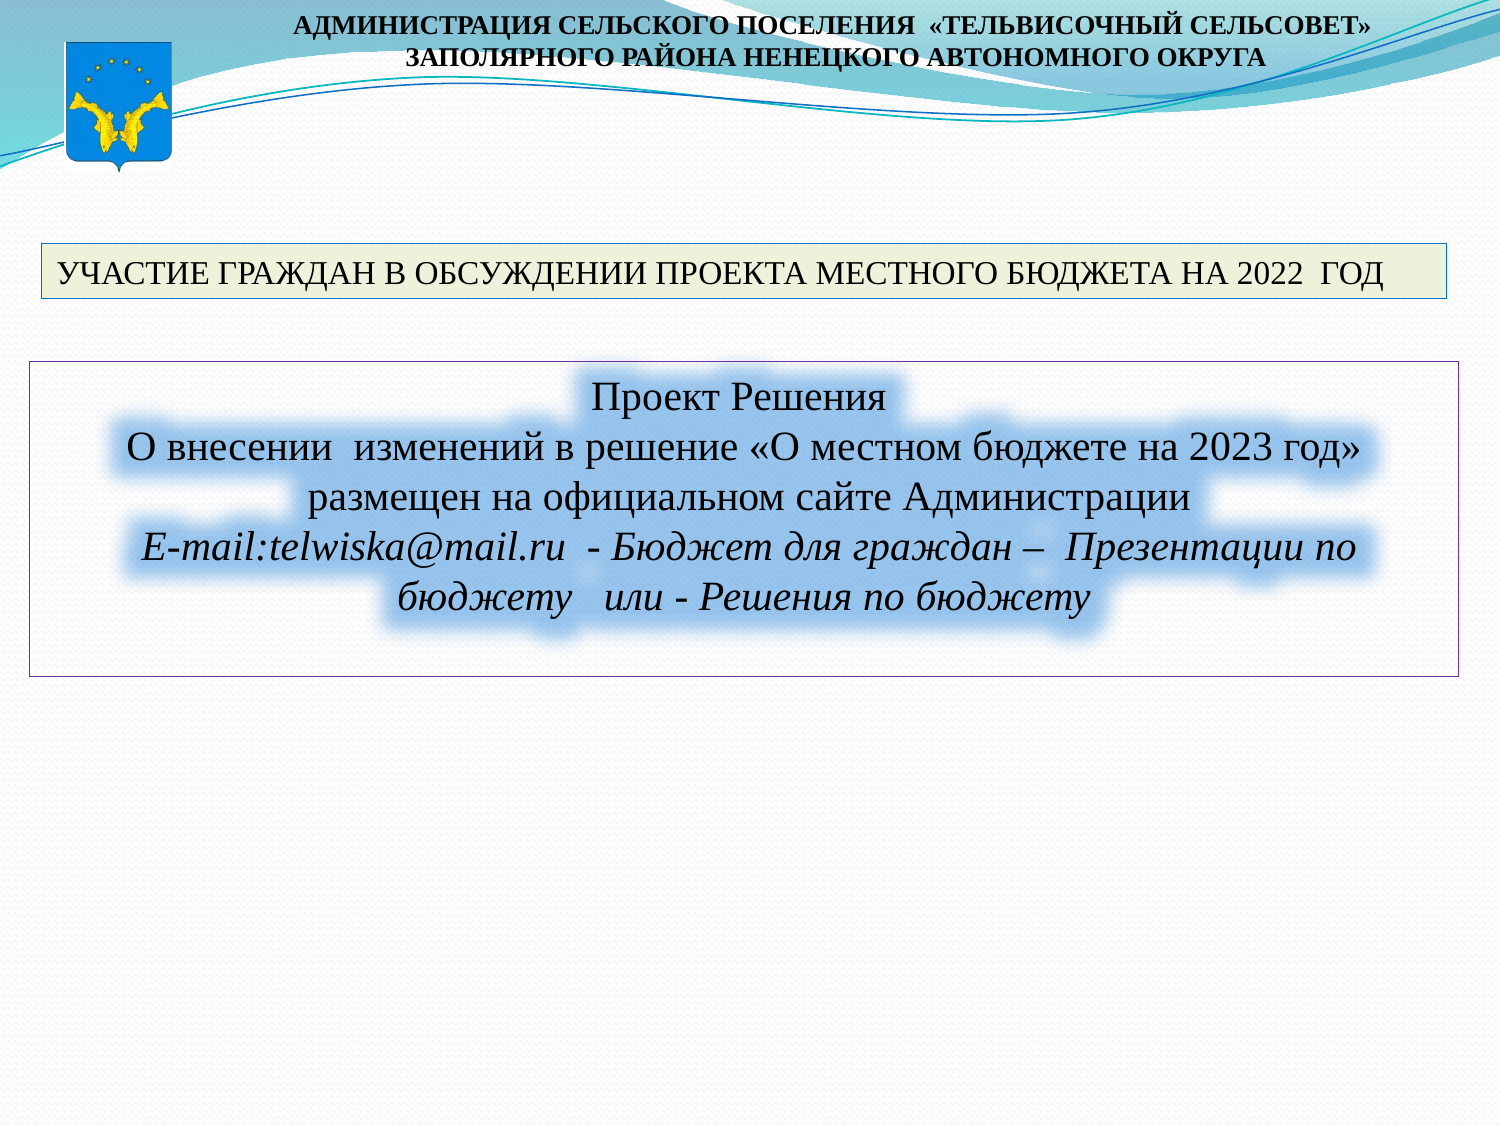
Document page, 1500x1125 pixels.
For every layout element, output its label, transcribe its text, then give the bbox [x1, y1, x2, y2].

text_box УЧАСТИЕ ГРАЖДАН В ОБСУЖДЕНИИ ПРОЕКТА МЕСТНОГО БЮДЖЕТА НА 2022 ГОД [41, 243, 1447, 299]
text_box Проект Решения О внесении изменений в решение «О местном бюджете на 2023 год» размещен на официальном сайте Администрации E-mail:telwiska@mail.ru - Бюджет для граждан – Презентации по бюджету или - Решения по бюджету [29, 361, 1459, 677]
picture [64, 42, 172, 173]
text_box АДМИНИСТРАЦИЯ СЕЛЬСКОГО ПОСЕЛЕНИЯ «ТЕЛЬВИСОЧНЫЙ СЕЛЬСОВЕТ» ЗАПОЛЯРНОГО РАЙОНА НЕНЕЦКОГО АВТОНОМНОГО ОКРУГА [171, 0, 1500, 80]
